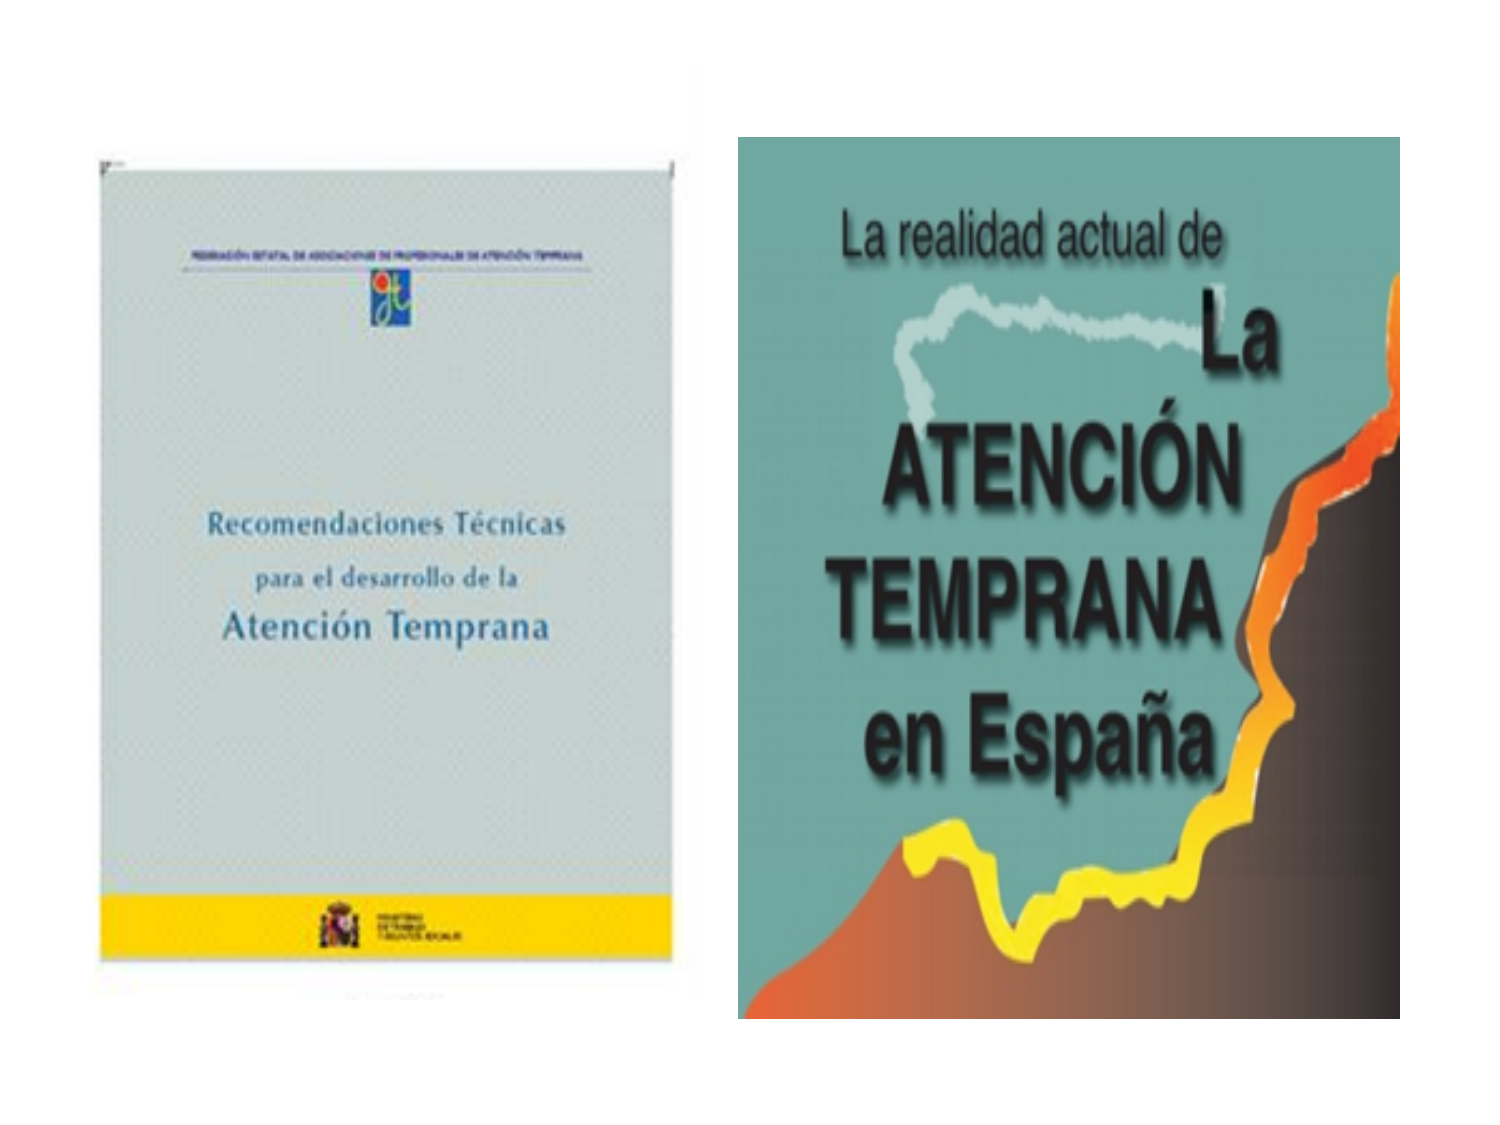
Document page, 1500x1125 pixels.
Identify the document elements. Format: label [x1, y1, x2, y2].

picture [738, 137, 1400, 1019]
text_box [41, 0, 703, 1125]
text_box [708, 102, 1400, 313]
